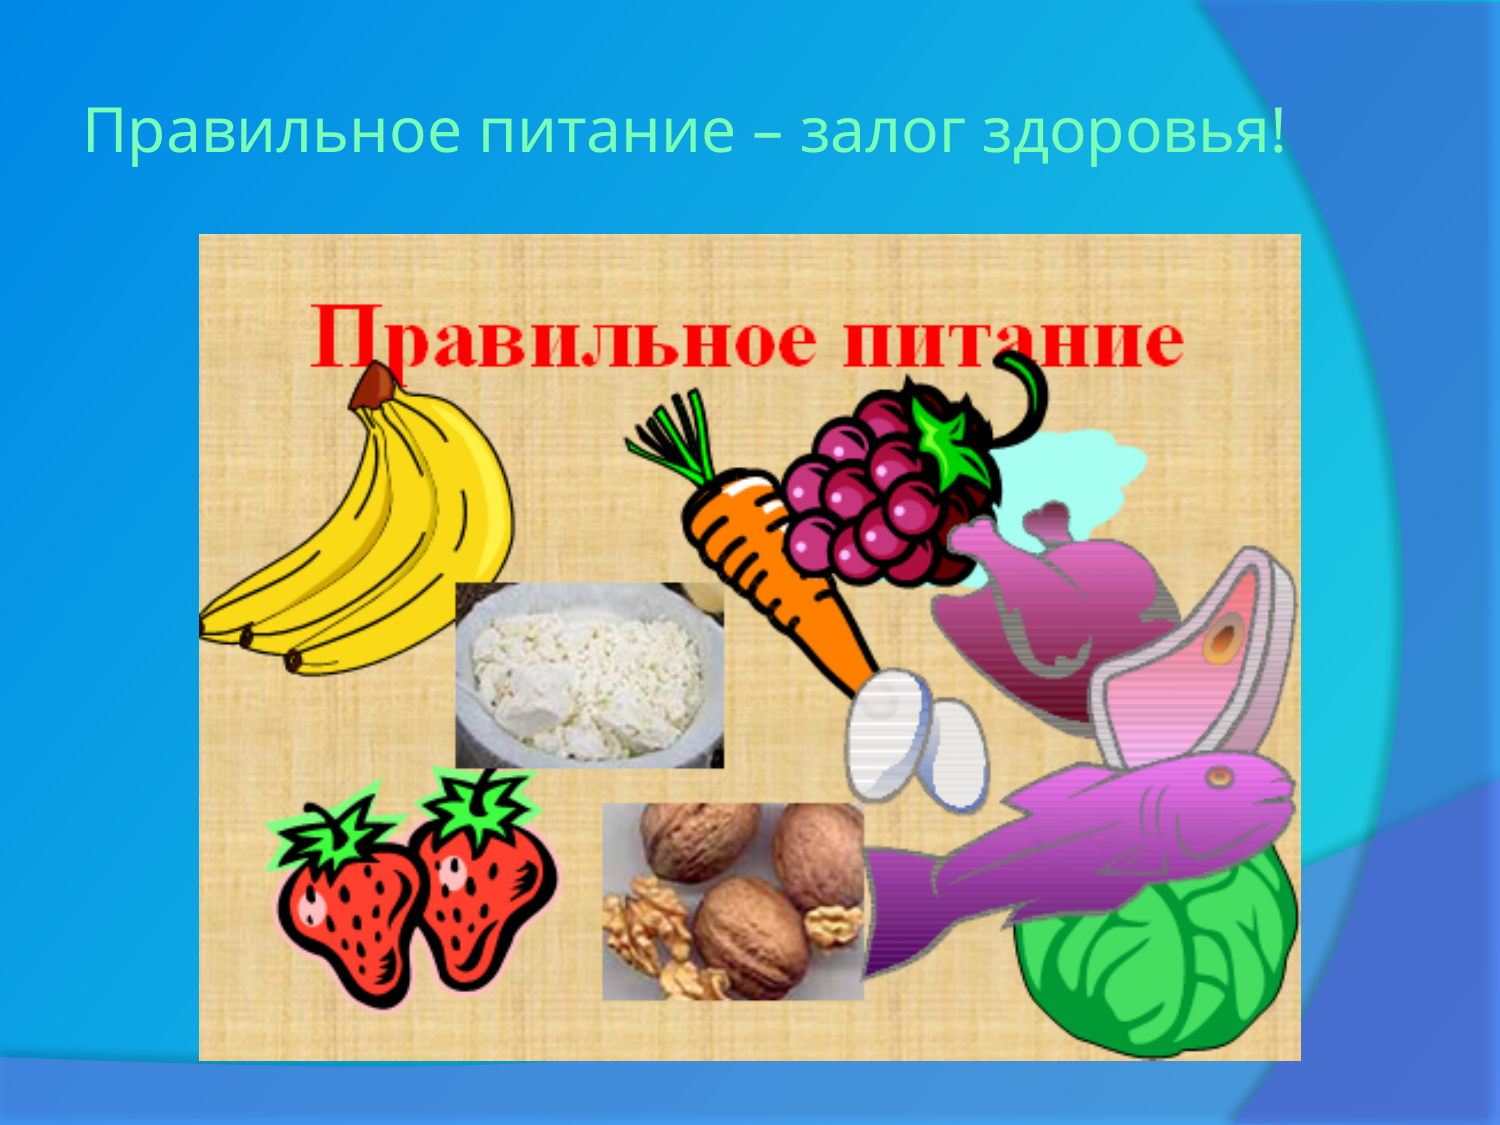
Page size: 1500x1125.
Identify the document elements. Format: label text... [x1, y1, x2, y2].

title Правильное питание – залог здоровья! [75, 45, 1301, 211]
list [198, 233, 1302, 1061]
